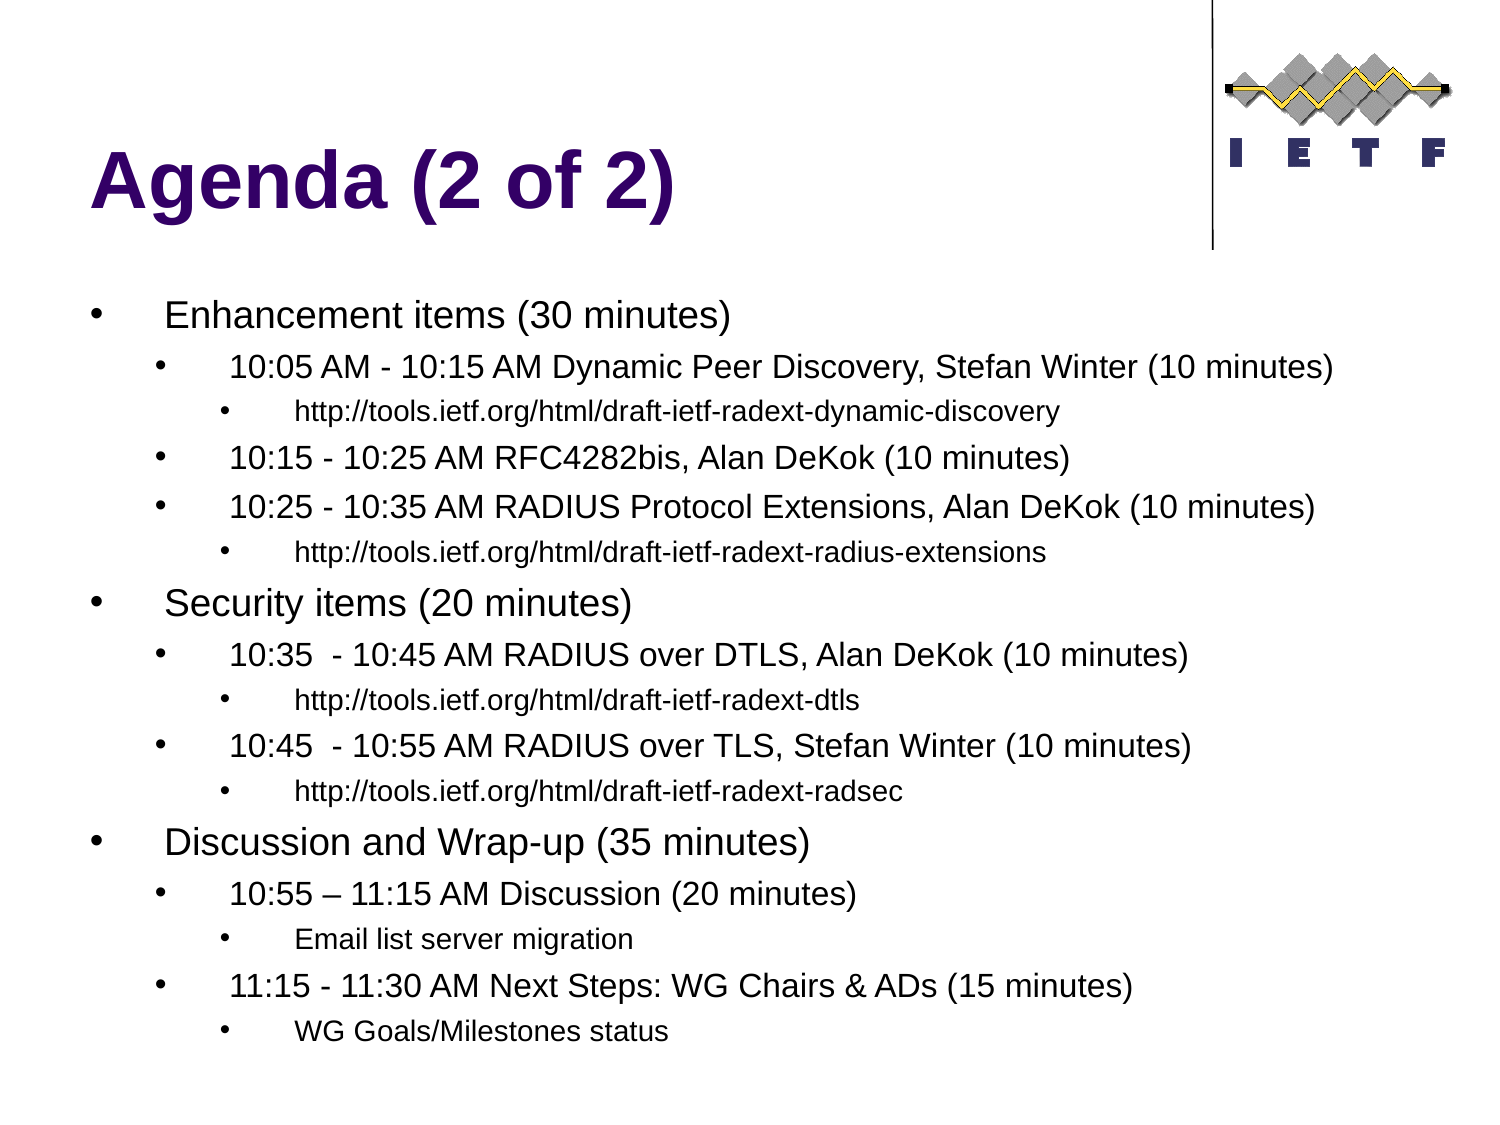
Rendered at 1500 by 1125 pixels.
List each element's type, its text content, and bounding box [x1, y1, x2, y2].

title Agenda (2 of 2) [75, 20, 1200, 233]
list Enhancement items (30 minutes) 10:05 AM - 10:15 AM Dynamic Peer Discovery, Stefan Winter (10 minutes) http://tools.ietf.org/html/draft-ietf-radext-dynamic-discovery 10:15 - 10:25 AM RFC4282bis, Alan DeKok (10 minutes) 10:25 - 10:35 AM RADIUS Protocol Extensions, Alan DeKok (10 minutes) http://tools.ietf.org/html/draft-ietf-radext-radius-extensions Security items (20 minutes) 10:35 - 10:45 AM RADIUS over DTLS, Alan DeKok (10 minutes) http://tools.ietf.org/html/draft-ietf-radext-dtls 10:45 - 10:55 AM RADIUS over TLS, Stefan Winter (10 minutes) http://tools.ietf.org/html/draft-ietf-radext-radsec Discussion and Wrap-up (35 minutes) 10:55 – 11:15 AM Discussion (20 minutes) Email list server migration 11:15 - 11:30 AM Next Steps: WG Chairs & ADs (15 minutes) WG Goals/Milestones status [75, 282, 1425, 1075]
picture [1212, 37, 1463, 181]
